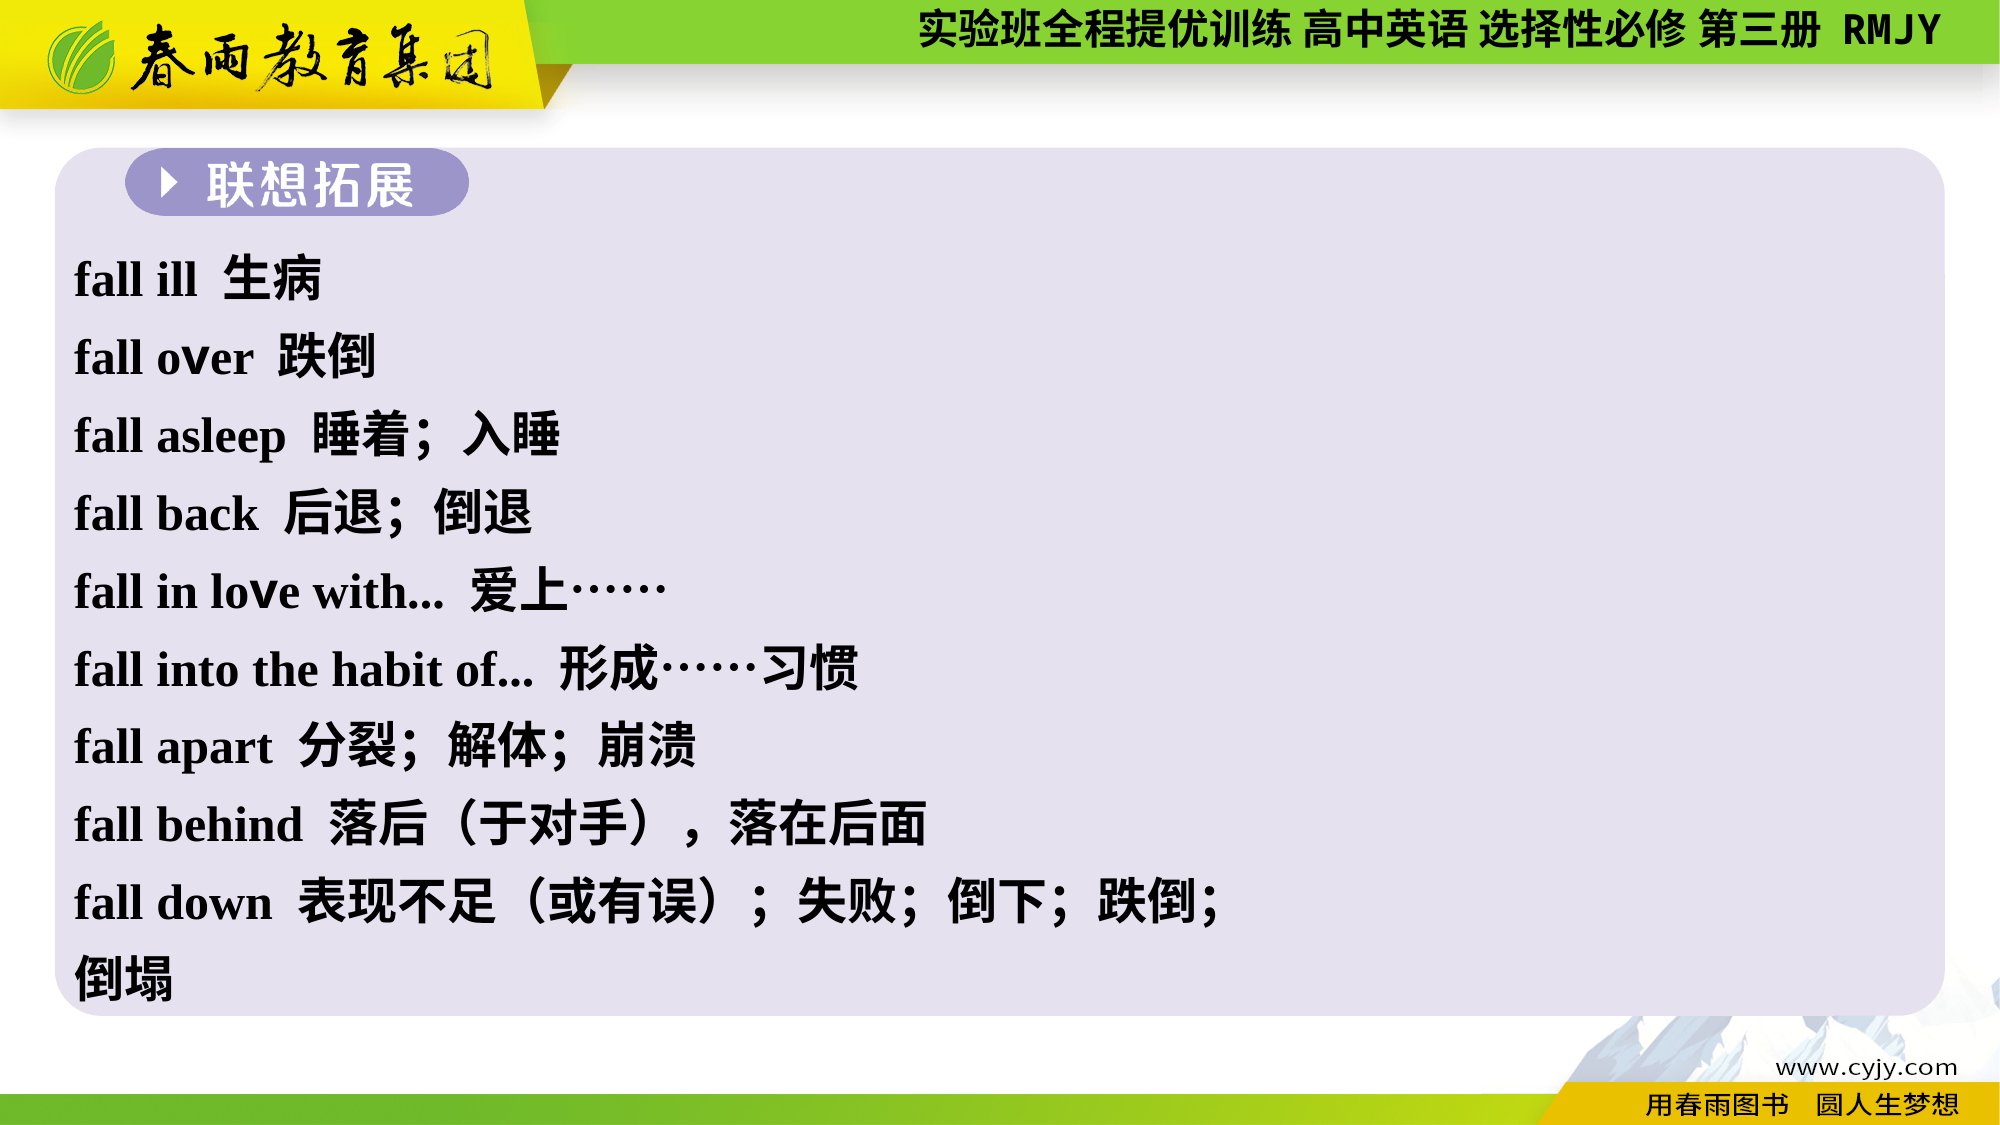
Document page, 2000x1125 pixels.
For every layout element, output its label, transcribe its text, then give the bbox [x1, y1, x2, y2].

text_box [54, 147, 126, 989]
text_box [468, 147, 1945, 979]
picture [0, 0, 2000, 1125]
list fall ill 生病 fall over 跌倒 fall asleep 睡着；入睡 fall back 后退；倒退 fall in love with... 爱上…… fall into the habit of... 形成……习惯 fall apart 分裂；解体；崩溃 fall behind 落后（于对手），落在后面 fall down 表现不足（或有误）；失败；倒下；跌倒； 倒塌 [59, 220, 1944, 1015]
